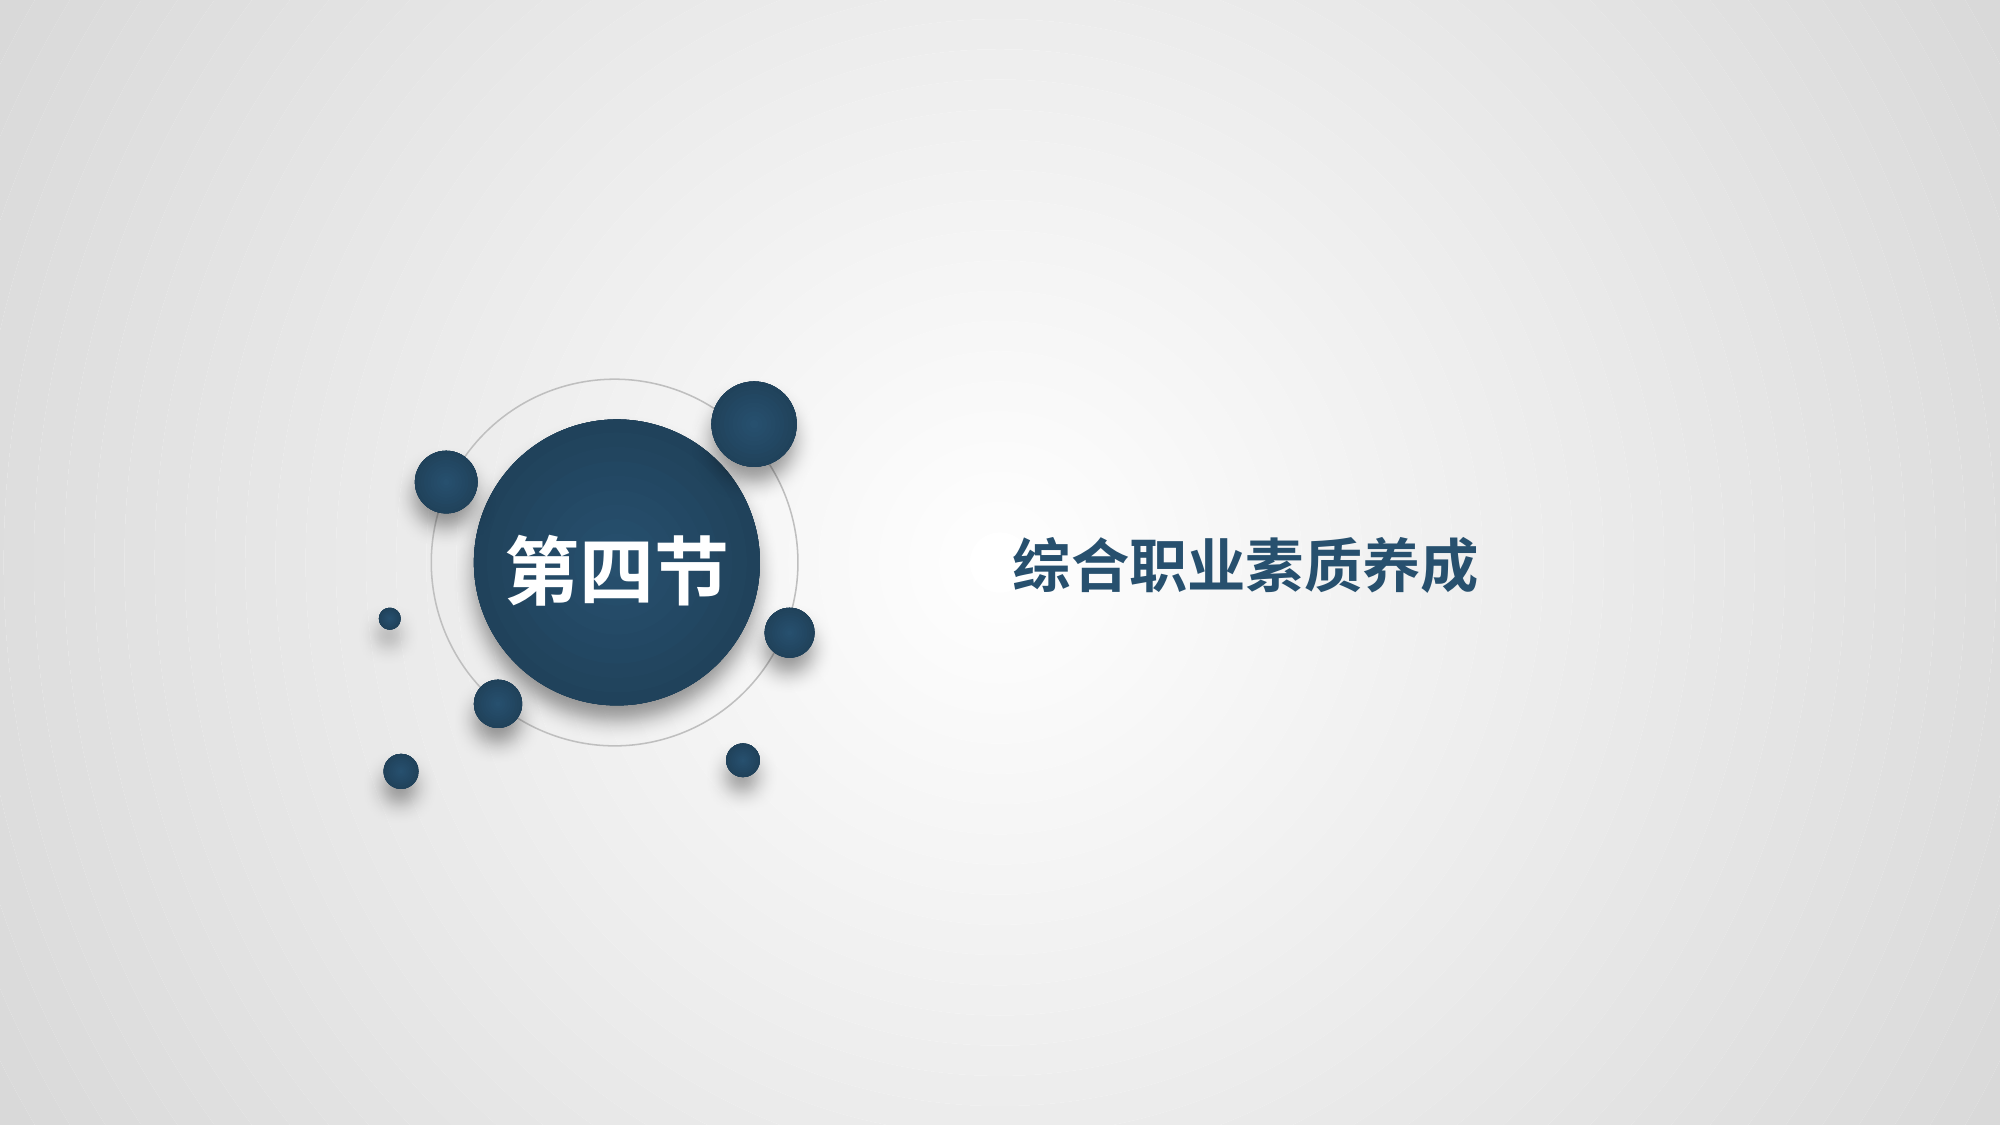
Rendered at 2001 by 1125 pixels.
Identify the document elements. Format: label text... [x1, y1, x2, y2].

text_box [413, 449, 479, 515]
text_box 综合职业素质养成 [998, 521, 1494, 607]
text_box [430, 542, 491, 687]
text_box [382, 752, 420, 790]
text_box 第四节 [489, 516, 745, 622]
text_box [534, 666, 761, 747]
text_box [710, 380, 798, 468]
text_box [472, 418, 761, 707]
text_box [763, 606, 816, 659]
text_box [472, 678, 524, 729]
text_box [725, 742, 761, 779]
text_box [377, 606, 402, 631]
text_box [754, 488, 799, 611]
text_box [464, 378, 709, 480]
